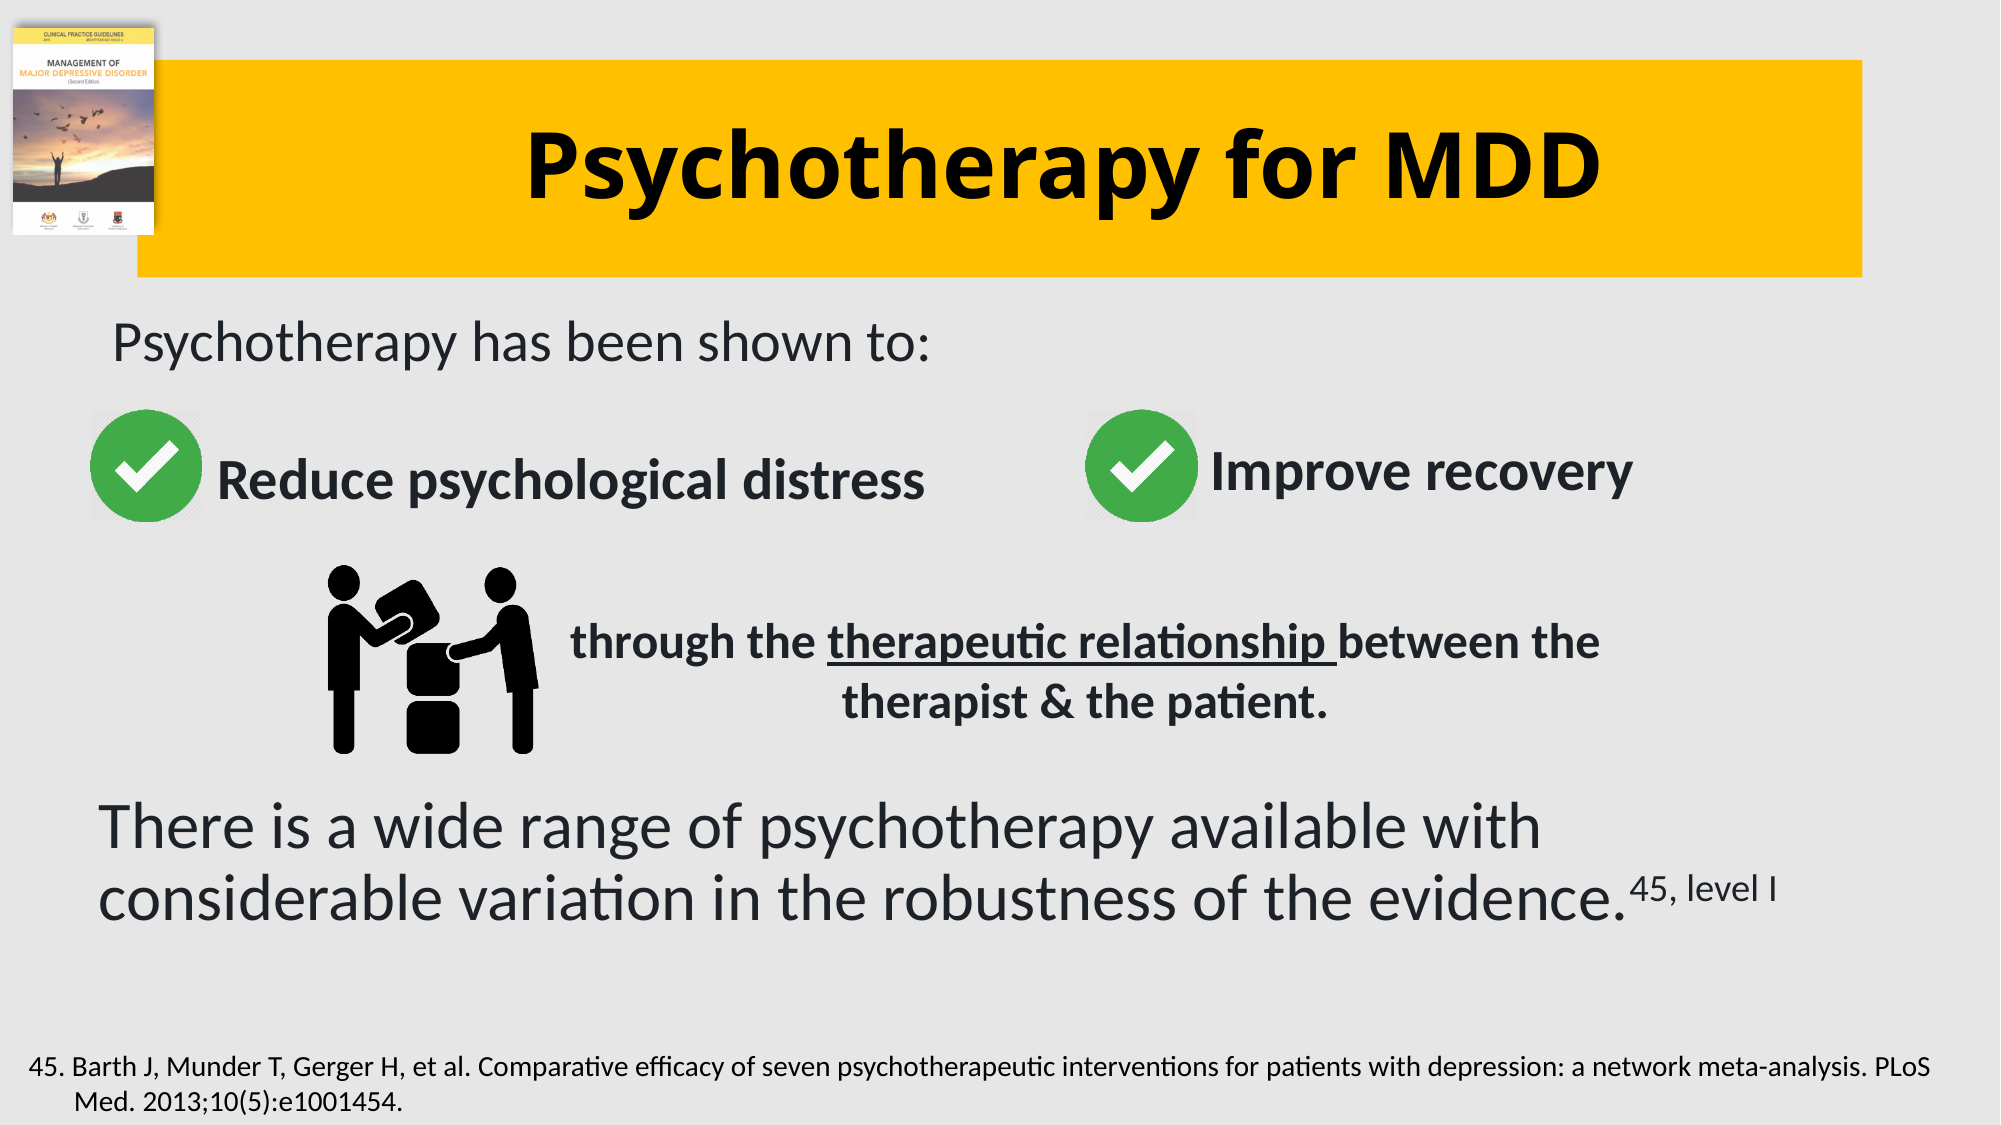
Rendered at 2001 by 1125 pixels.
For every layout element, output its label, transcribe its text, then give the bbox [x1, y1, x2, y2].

text_box 45. Barth J, Munder T, Gerger H, et al. Comparative efficacy of seven psychotherapeutic interventions for patients with depression: a network meta-analysis. PLoS Med. 2013;10(5):e1001454. [13, 1039, 2000, 1125]
text_box through the therapeutic relationship between the therapist & the patient. [550, 601, 1666, 737]
picture [13, 28, 154, 235]
list There is a wide range of psychotherapy available with considerable variation in the robustness of the evidence.45, level I [83, 783, 1912, 1001]
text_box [1085, 409, 1645, 522]
title Psychotherapy for MDD [137, 59, 1863, 278]
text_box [89, 409, 934, 522]
picture [316, 545, 550, 778]
text_box Psychotherapy has been shown to: [98, 295, 948, 381]
